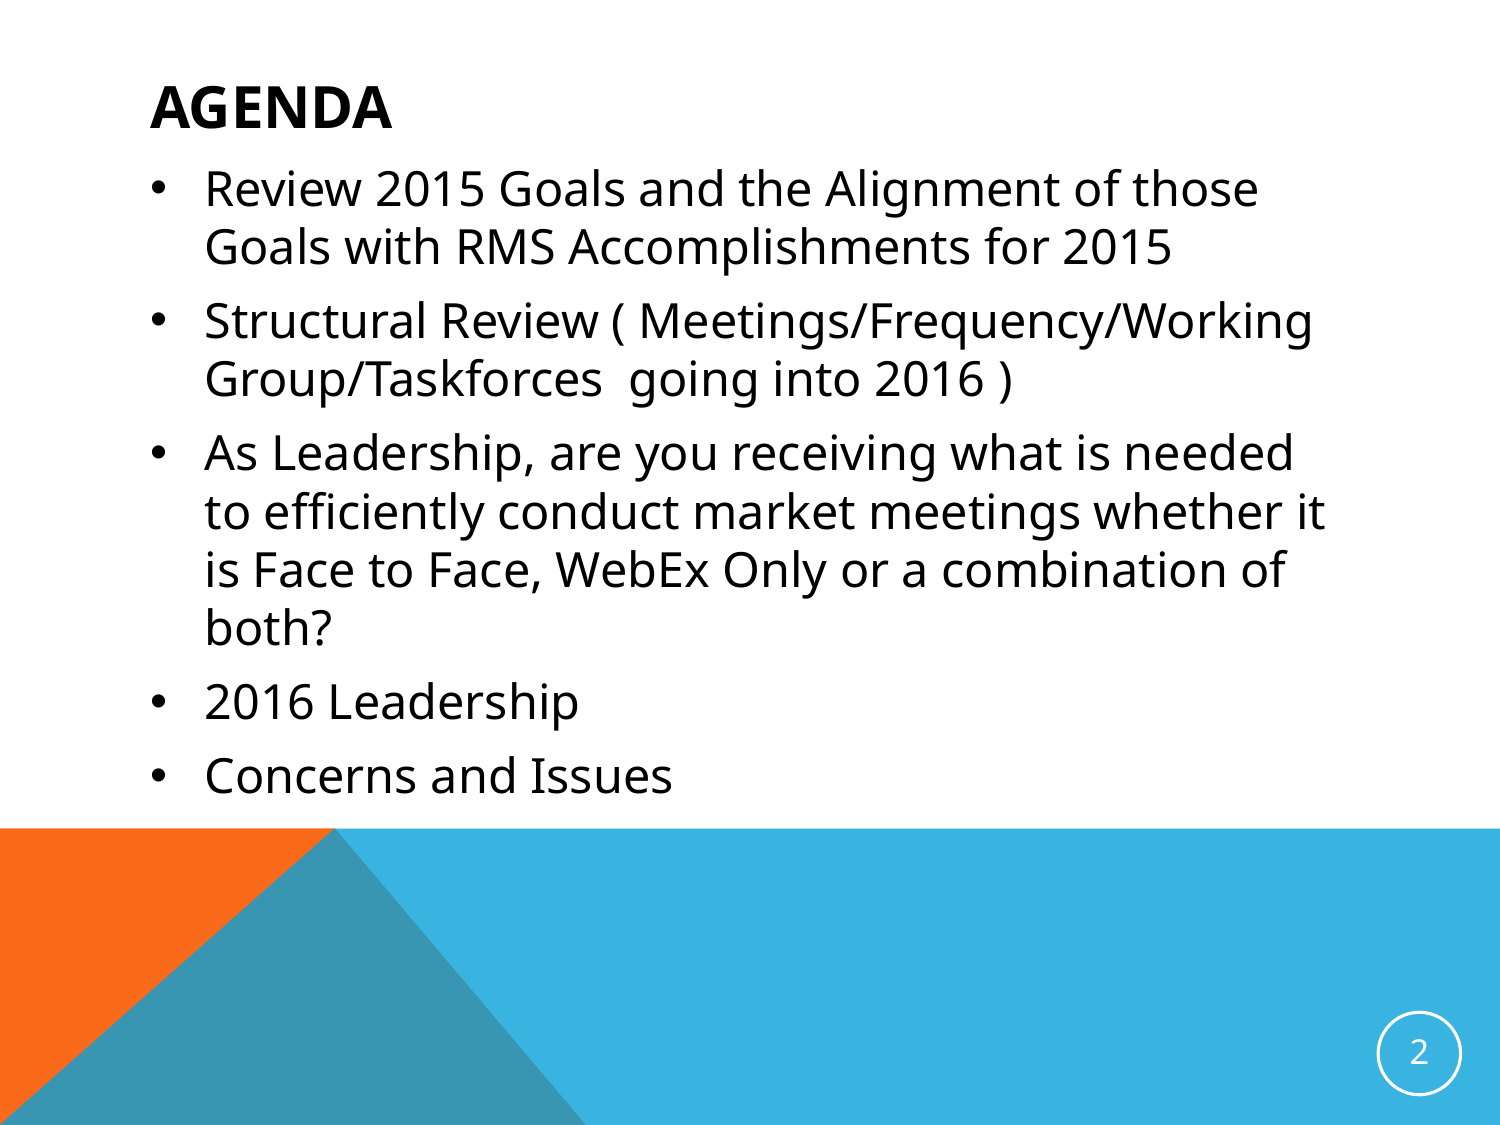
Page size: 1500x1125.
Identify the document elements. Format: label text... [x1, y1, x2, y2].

title Agenda [135, 60, 1369, 149]
slide_number 2 [1376, 1010, 1463, 1097]
list Review 2015 Goals and the Alignment of those Goals with RMS Accomplishments for 2015 Structural Review ( Meetings/Frequency/Working Group/Taskforces going into 2016 ) As Leadership, are you receiving what is needed to efficiently conduct market meetings whether it is Face to Face, WebEx Only or a combination of both? 2016 Leadership Concerns and Issues [135, 149, 1369, 813]
